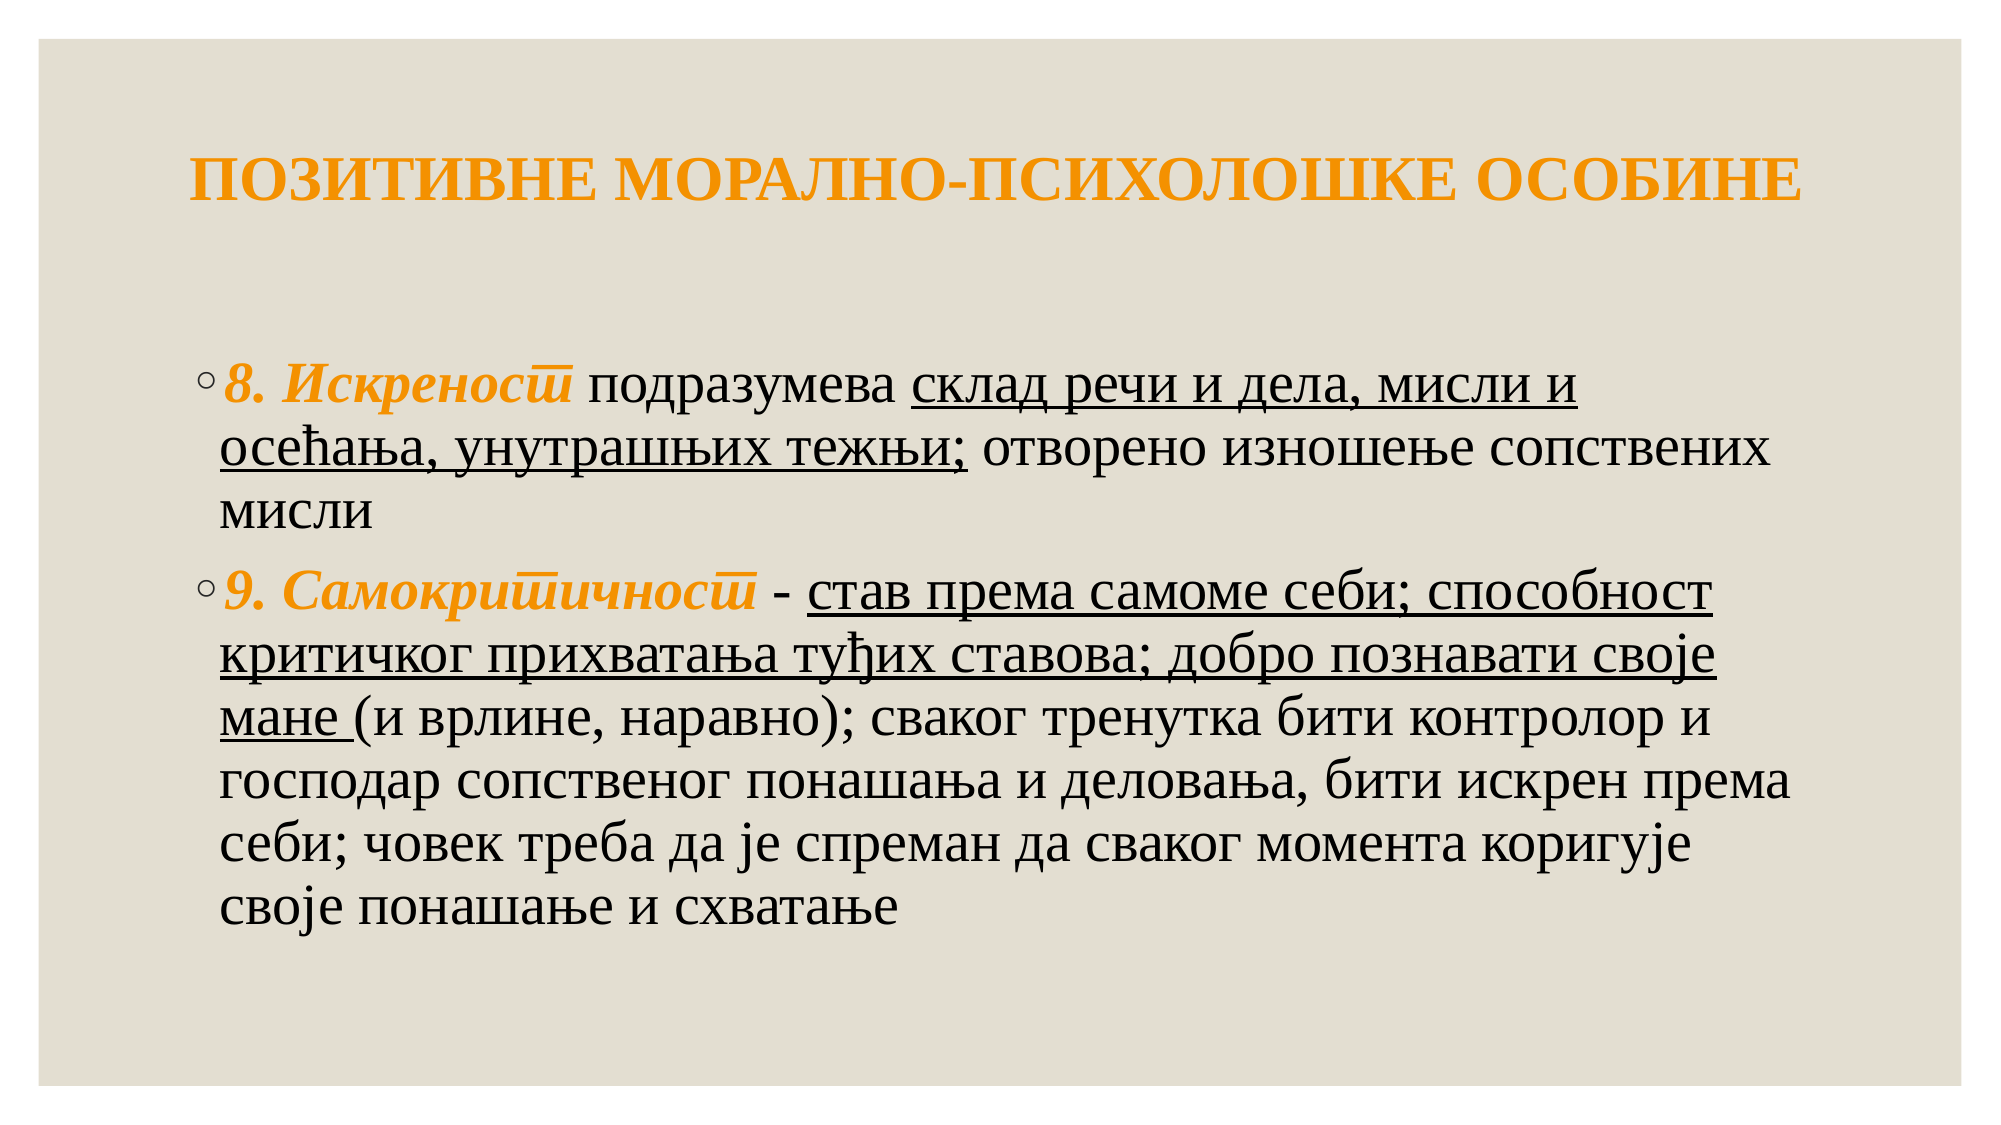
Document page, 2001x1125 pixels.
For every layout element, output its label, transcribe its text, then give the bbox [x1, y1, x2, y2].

title ПОЗИТИВНЕ МОРАЛНО-ПСИХОЛОШКЕ ОСОБИНЕ [174, 105, 1825, 331]
list 8. Искреност подразумева склад речи и дела, мисли и осећања, унутрашњих тежњи; отворено изношење сопствених мисли 9. Самокритичност - став према самоме себи; способност критичког прихватања туђих ставова; добро познавати своје мане (и врлине, наравно); сваког тренутка бити контролор и господар сопственог понашања и деловања, бити искрен према себи; човек треба да је спреман да сваког момента коригује своје понашање и схватање [174, 345, 1825, 990]
